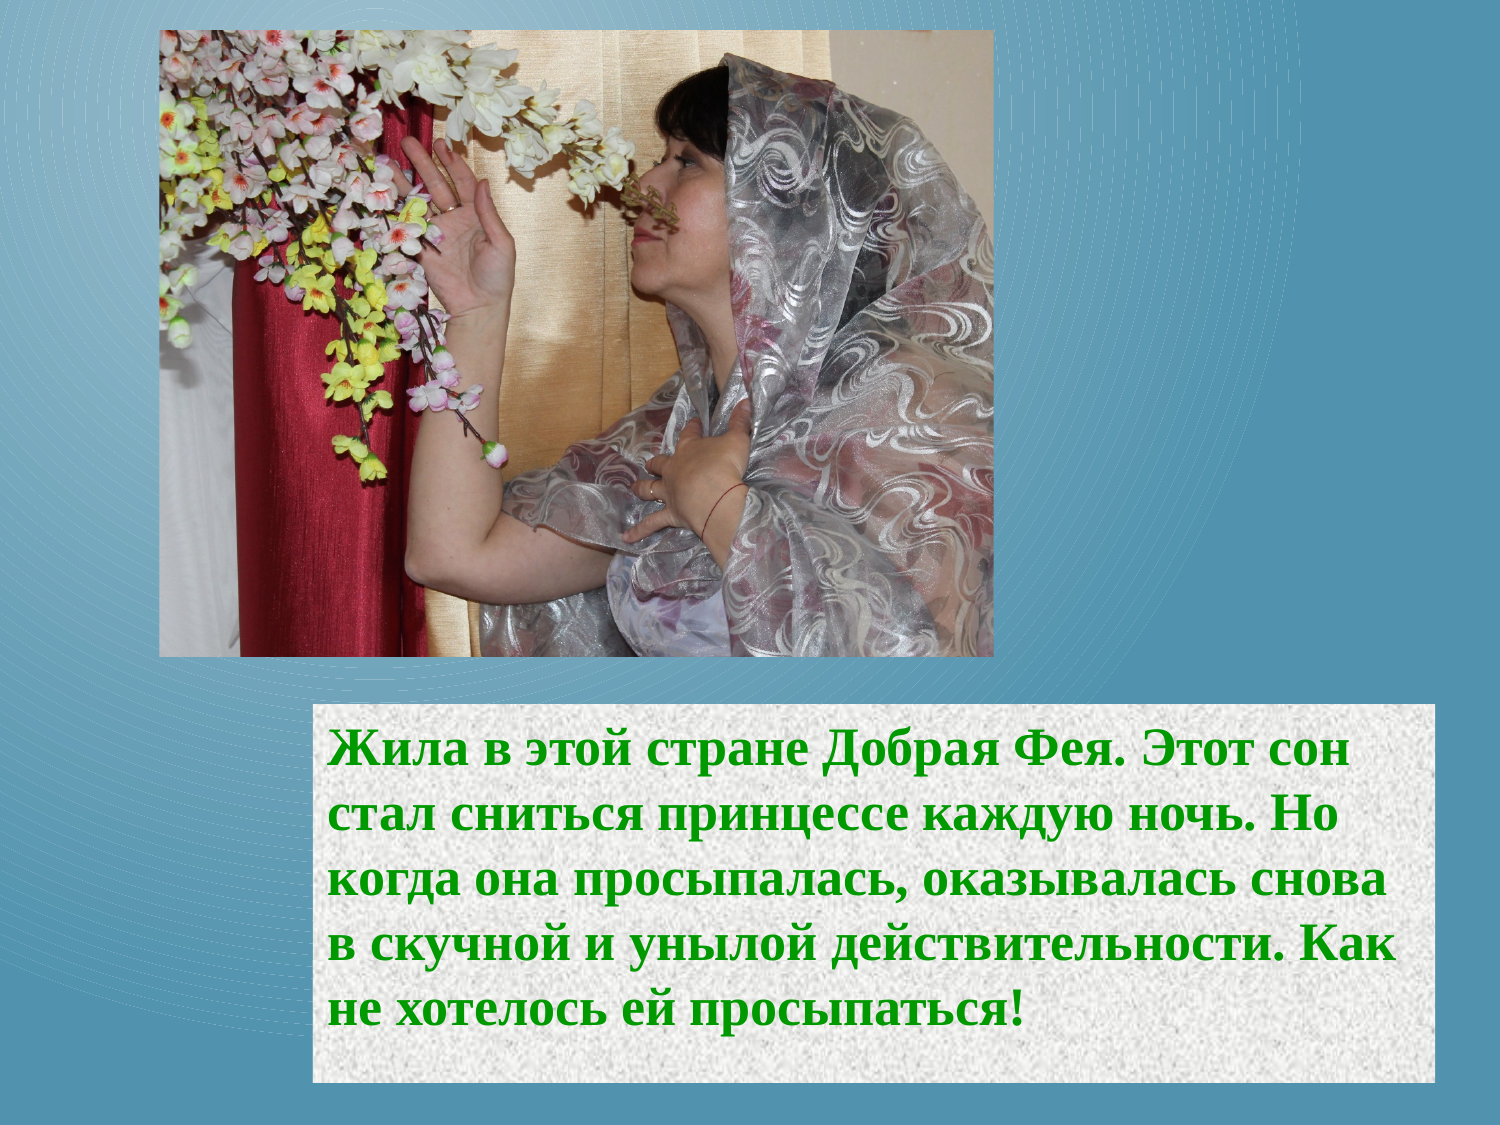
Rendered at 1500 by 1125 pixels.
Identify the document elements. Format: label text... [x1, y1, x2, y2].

picture [159, 30, 994, 658]
subtitle Жила в этой стране Добрая Фея. Этот сон стал сниться принцессе каждую ночь. Но когда она просыпалась, оказывалась снова в скучной и унылой действительности. Как не хотелось ей просыпаться! [312, 704, 1436, 1083]
